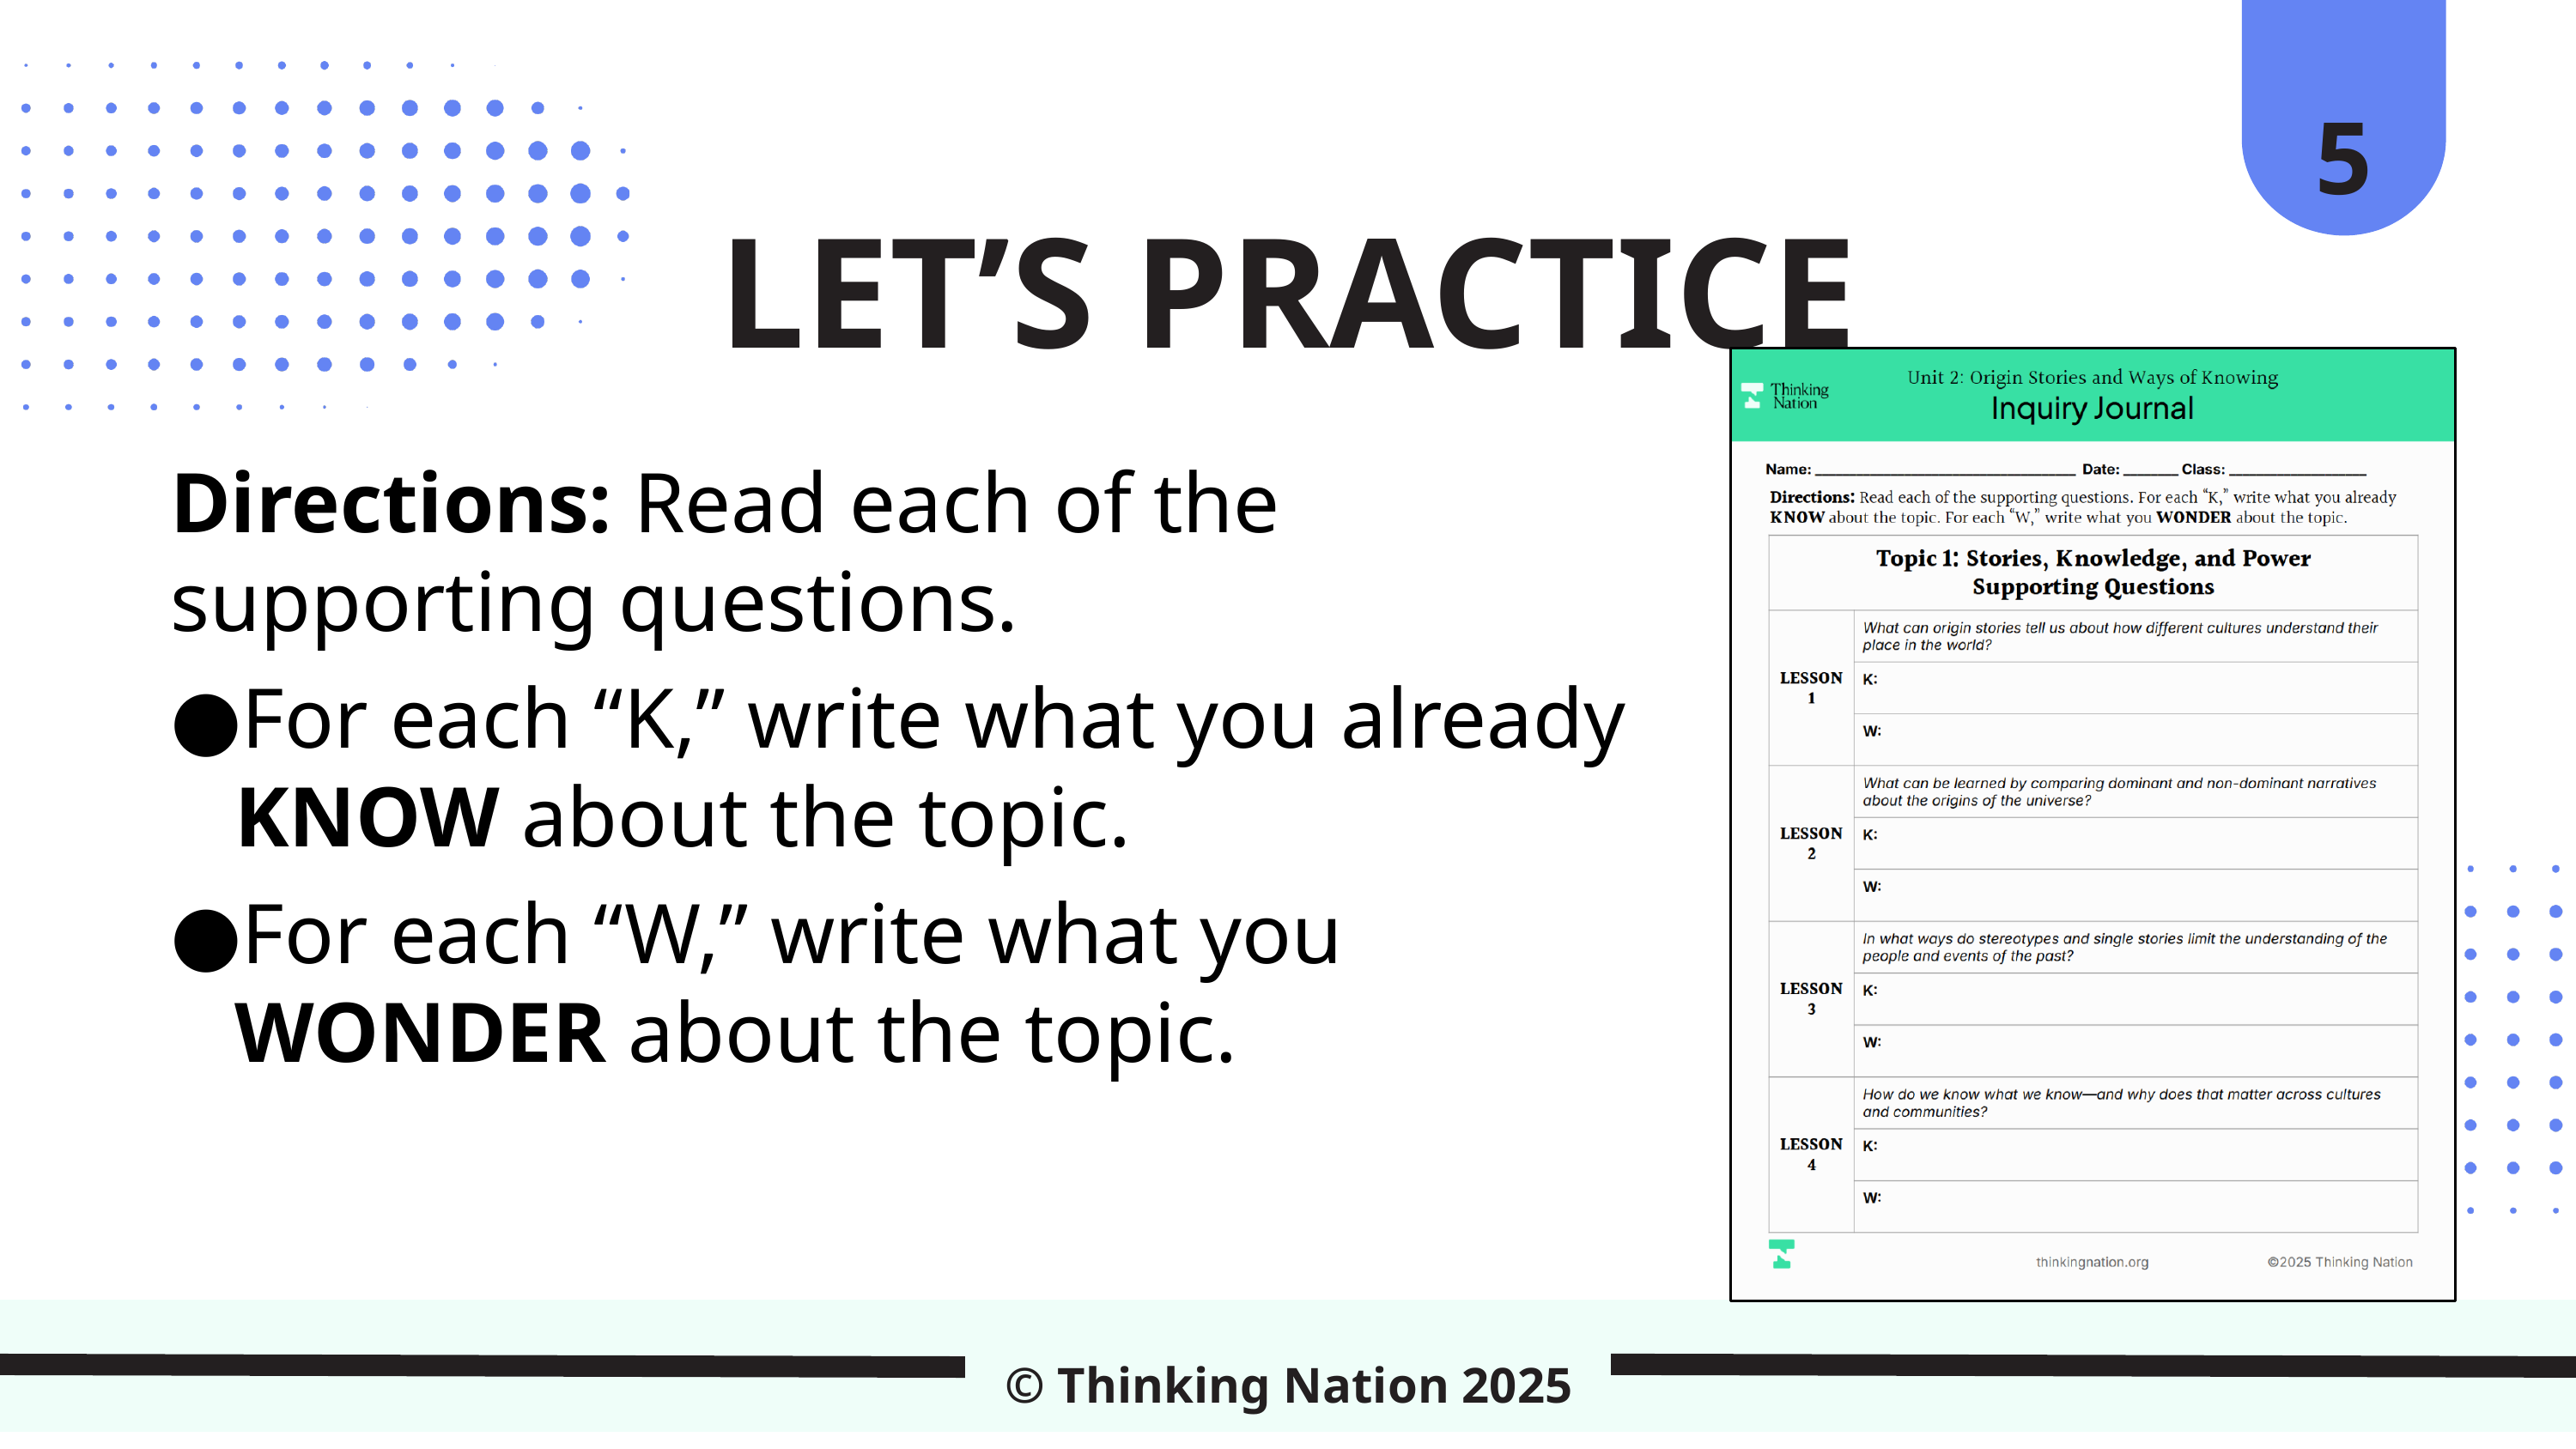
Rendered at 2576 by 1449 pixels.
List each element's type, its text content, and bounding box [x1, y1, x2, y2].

text_box [2458, 864, 2576, 1215]
text_box LET’S PRACTICE [630, 123, 2216, 379]
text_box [2233, 0, 2455, 236]
text_box Directions: Read each of the supporting questions. For each “K,” write what you already KNOW about the topic. For each “W,” write what you WONDER about the topic. [170, 451, 1651, 1079]
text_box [0, 1299, 2576, 1433]
text_box [0, 61, 630, 410]
picture [1731, 349, 2455, 1300]
